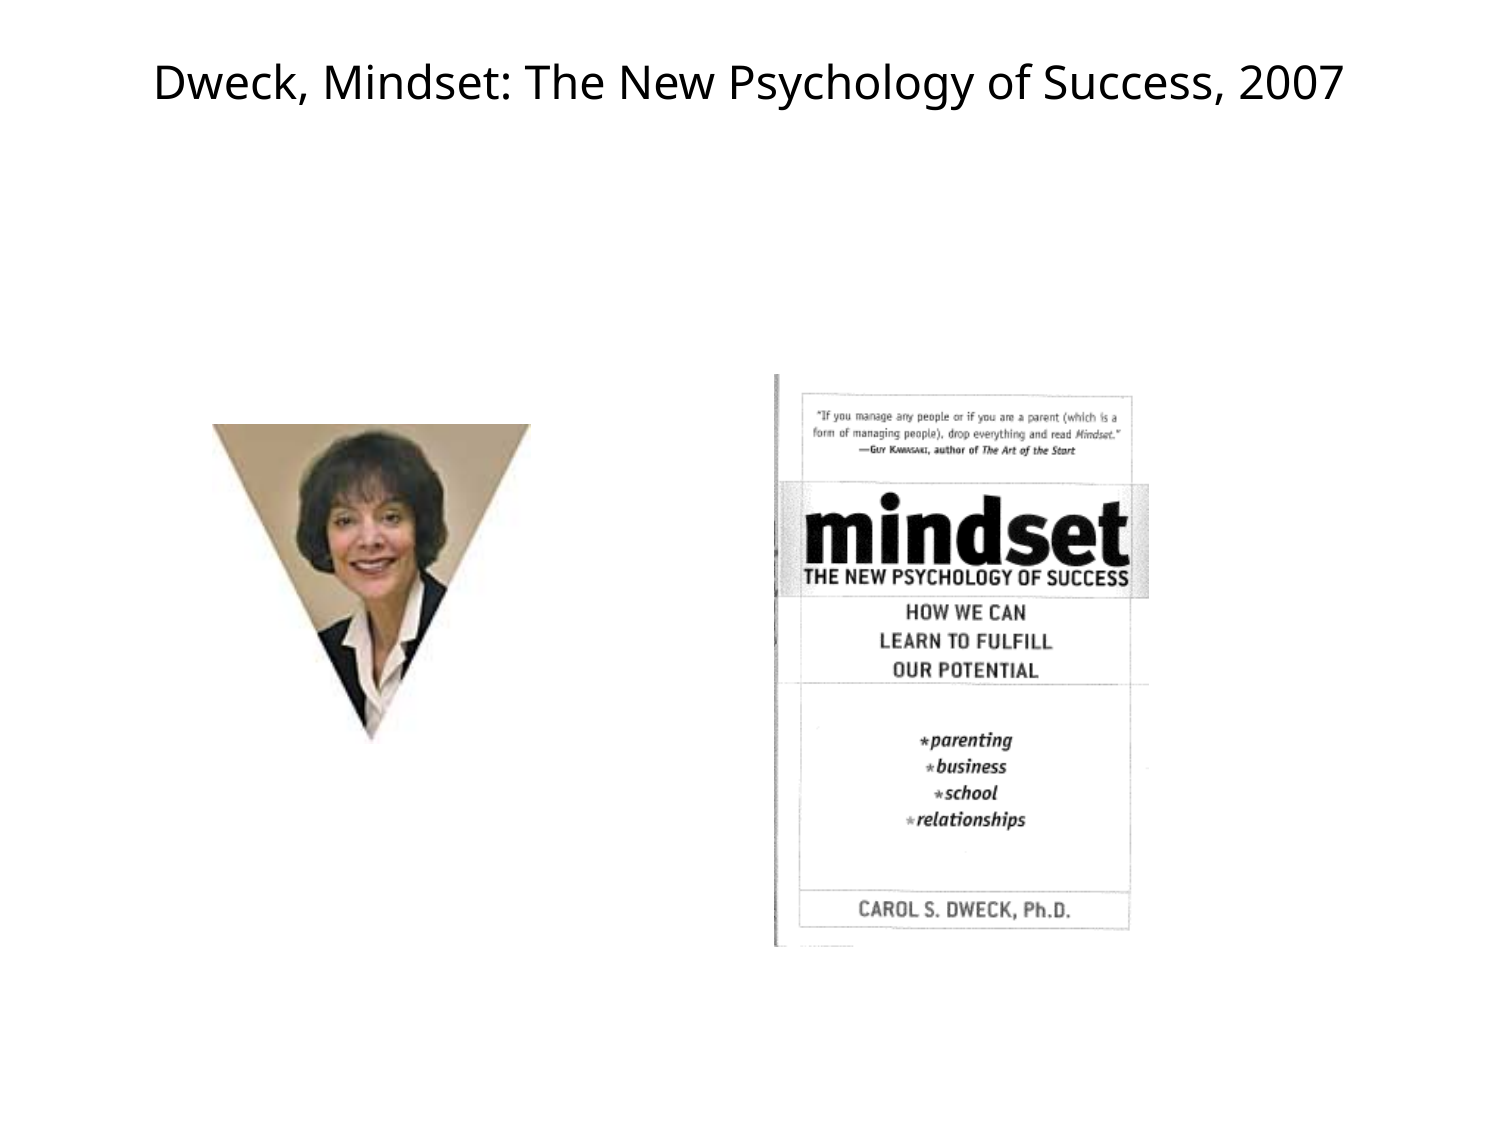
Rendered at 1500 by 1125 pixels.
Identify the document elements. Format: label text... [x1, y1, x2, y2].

picture [774, 374, 1149, 947]
title Dweck, Mindset: The New Psychology of Success, 2007 [75, 45, 1425, 233]
picture [212, 424, 531, 744]
